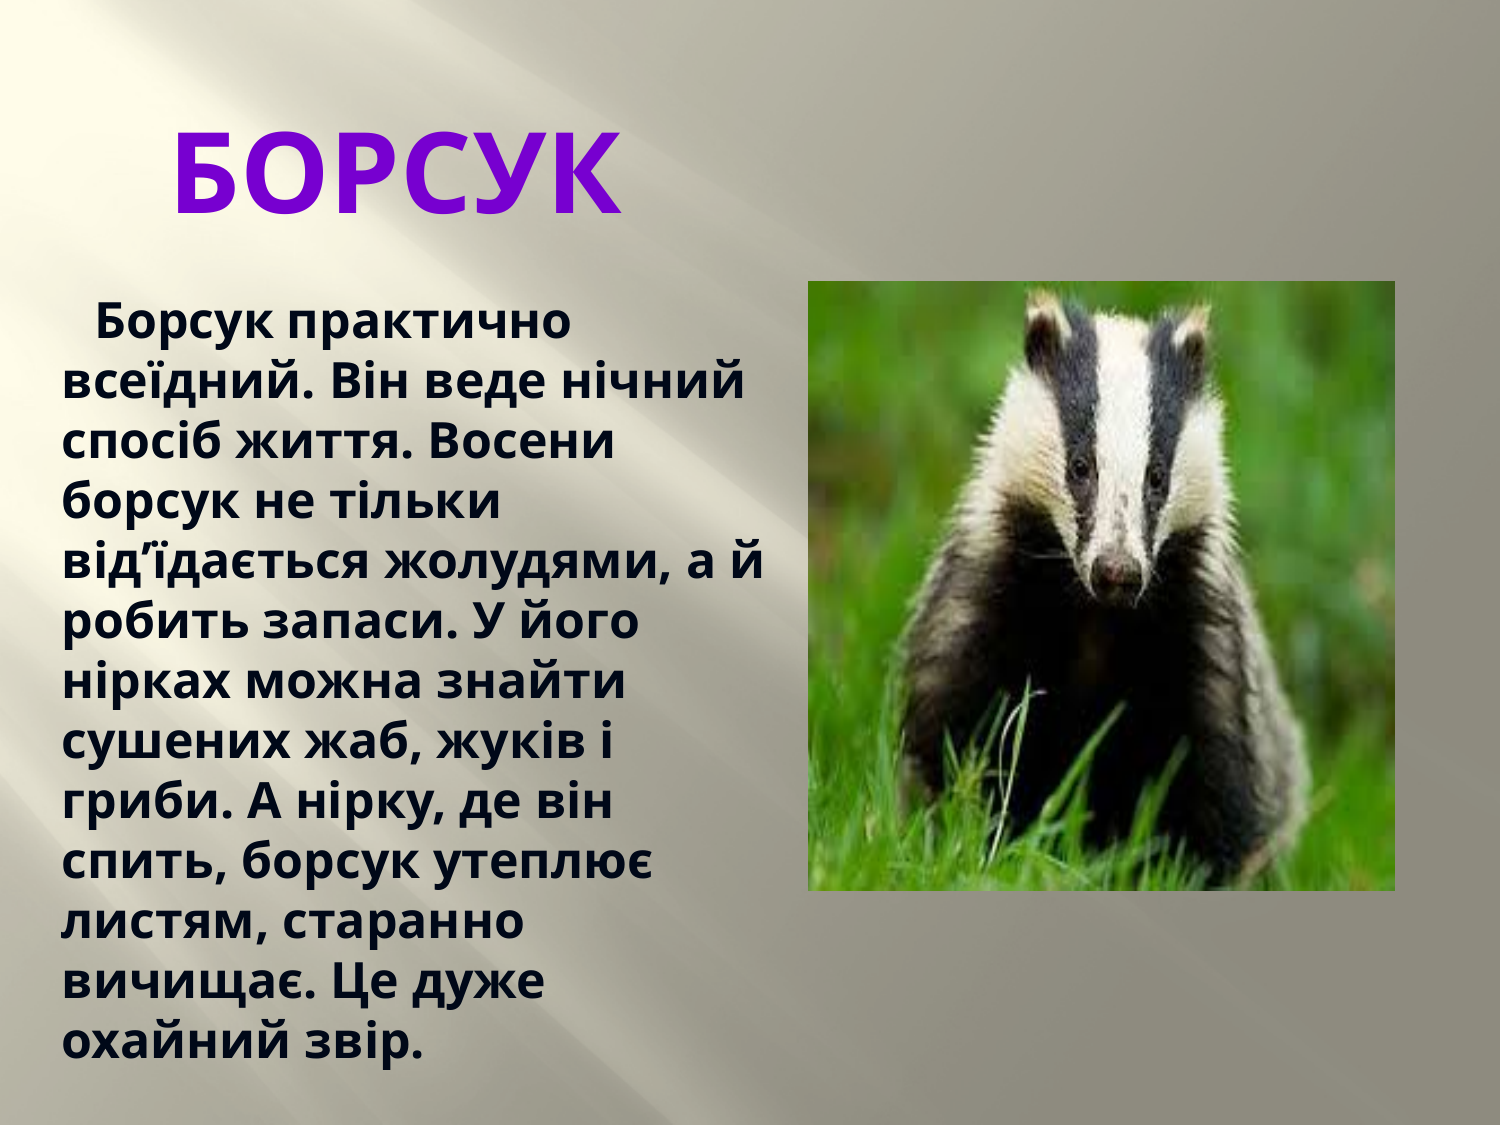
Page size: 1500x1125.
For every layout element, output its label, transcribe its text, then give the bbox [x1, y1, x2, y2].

text_box Борсук практично всеїдний. Він веде нічний спосіб життя. Восени борсук не тільки від’їдається жолудями, а й робить запаси. У його нірках можна знайти сушених жаб, жуків і гриби. А нірку, де він спить, борсук утеплює листям, старанно вичищає. Це дуже охайний звір. [46, 281, 786, 1076]
text_box борсук [153, 93, 638, 244]
picture [808, 280, 1395, 891]
